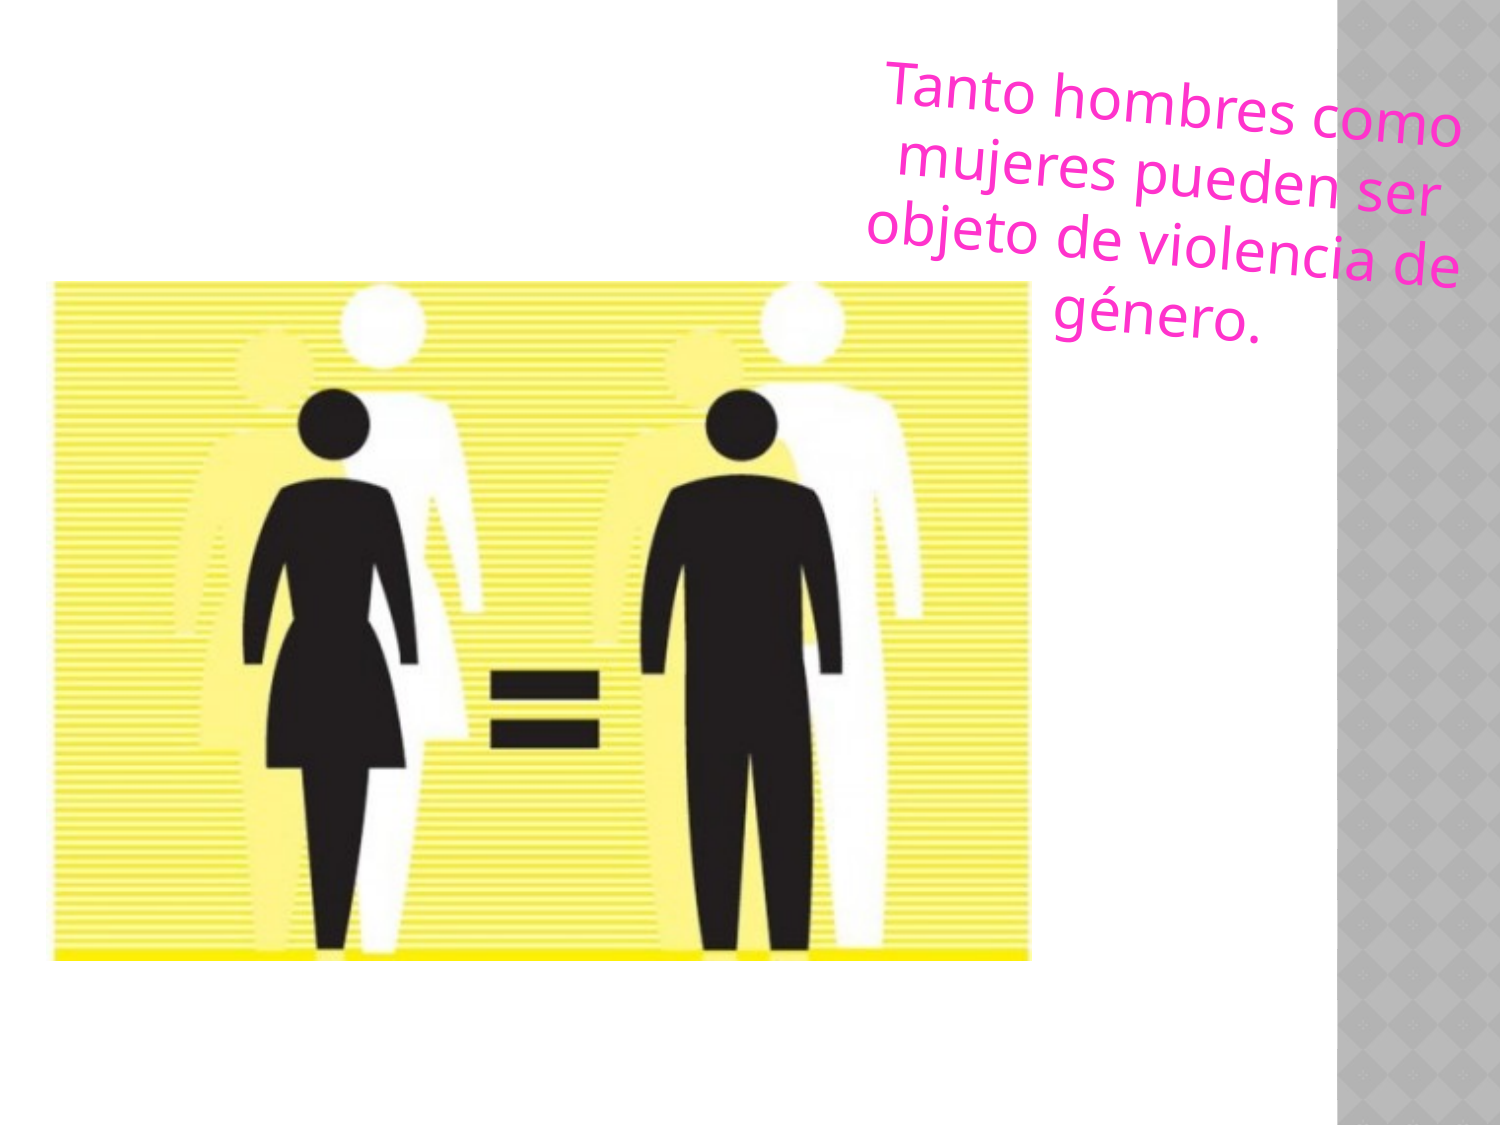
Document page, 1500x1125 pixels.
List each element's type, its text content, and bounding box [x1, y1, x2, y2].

picture [46, 280, 1033, 962]
text_box Tanto hombres como mujeres pueden ser objeto de violencia de género. [837, 35, 1500, 381]
